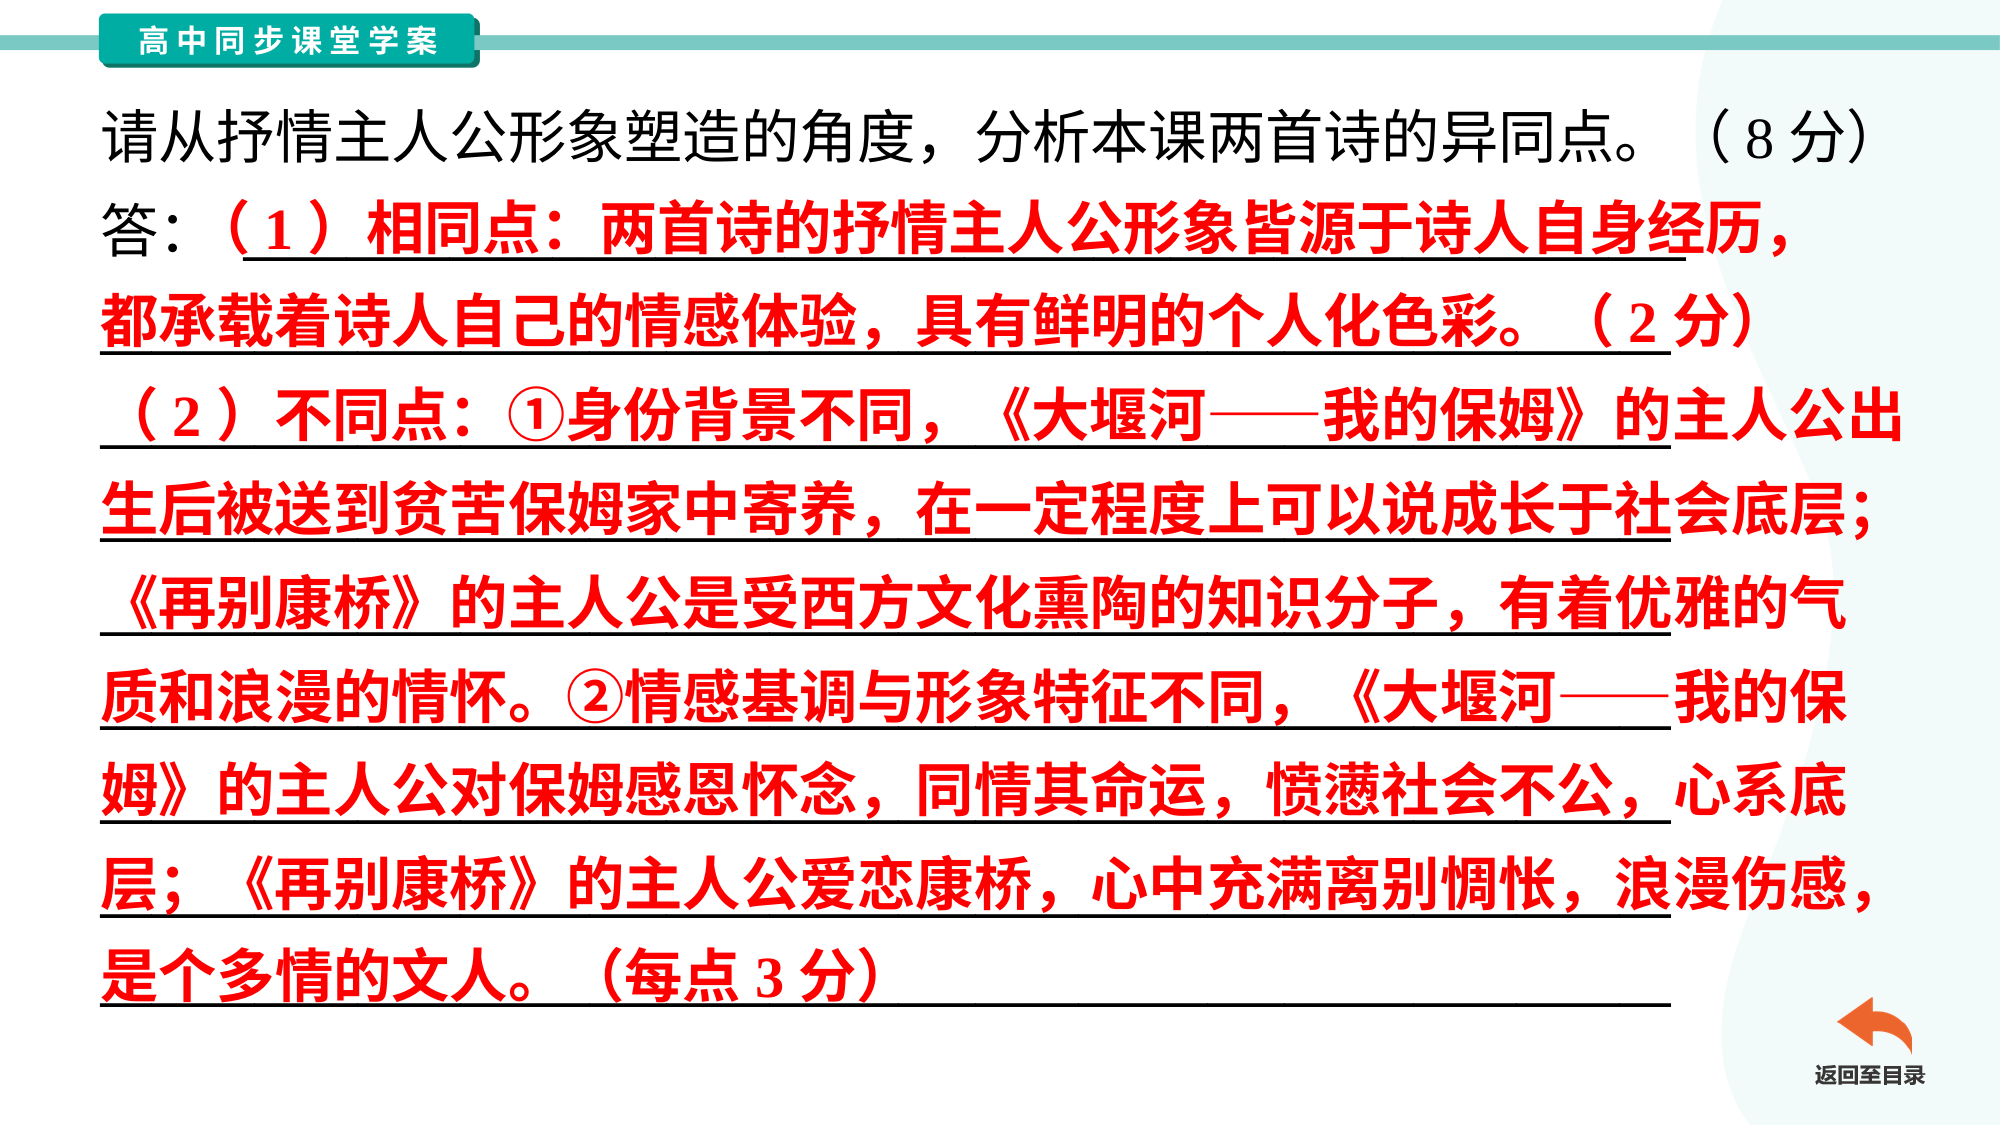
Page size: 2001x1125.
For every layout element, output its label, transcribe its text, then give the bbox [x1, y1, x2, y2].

text_box 请从抒情主人公形象塑造的角度，分析本课两首诗的异同点。（8分） 答： ________________________________________________________ _____________________________________________________________ _____________________________________________________________ _____________________________________________________________ _____________________________________________________________ _____________________________________________________________ _____________________________________________________________ _____________________________________________________________ _____________________________________________________________ [100, 76, 1899, 167]
picture [0, 0, 2000, 1125]
text_box （1）相同点：两首诗的抒情主人公形象皆源于诗人自身经历， 都承载着诗人自己的情感体验，具有鲜明的个人化色彩。（2分） （2）不同点：①身份背景不同，《大堰河——我的保姆》的主人公出 生后被送到贫苦保姆家中寄养，在一定程度上可以说成长于社会底层； 《再别康桥》的主人公是受西方文化熏陶的知识分子，有着优雅的气 质和浪漫的情怀。②情感基调与形象特征不同，《大堰河——我的保 姆》的主人公对保姆感恩怀念，同情其命运，愤懑社会不公，心系底 层；《再别康桥》的主人公爱恋康桥，心中充满离别惆怅，浪漫伤感， 是个多情的文人。（每点3分） [100, 167, 1899, 1000]
